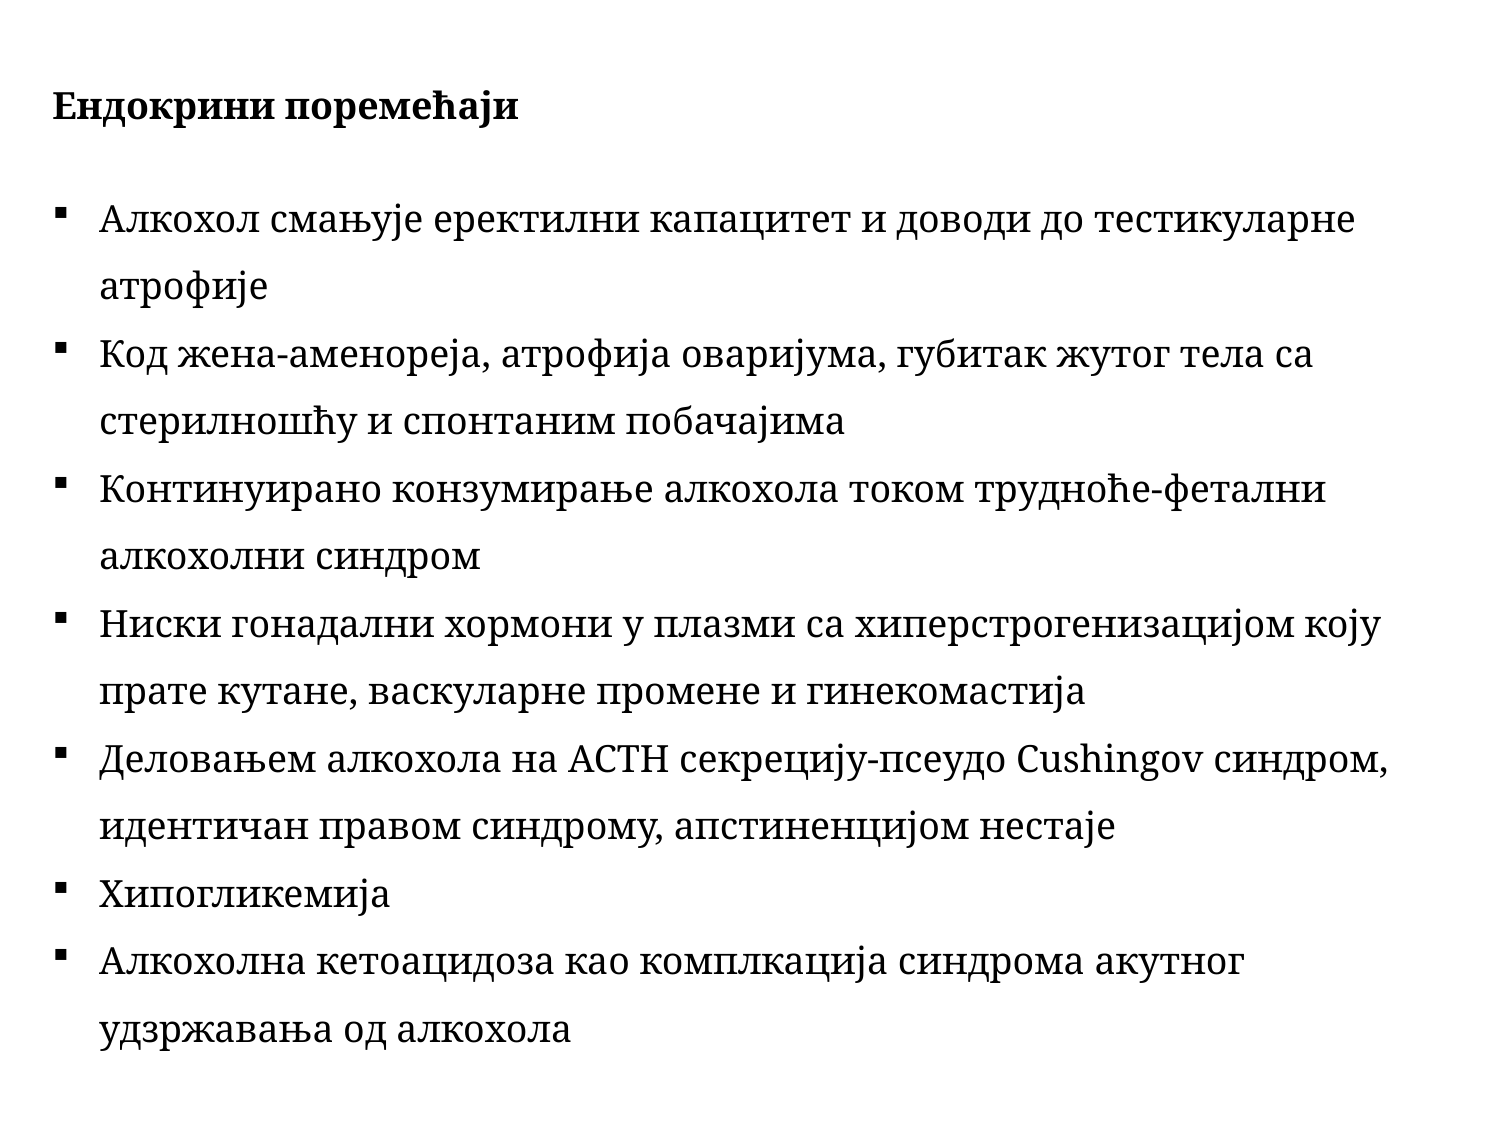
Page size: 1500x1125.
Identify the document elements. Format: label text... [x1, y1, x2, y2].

text_box Ендокрини поремећаји Алкохол смањује еректилни капацитет и доводи до тестикуларне атрофије Код жена-аменореја, атрофија оваријума, губитак жутог тела са стерилношћу и спонтаним побачајима Континуирано конзумирање алкохола током трудноће-фетални алкохолни синдром Ниски гонадални хормони у плазми са хиперстрогенизацијом коју прате кутане, васкуларне промене и гинекомастија Деловањем алкохола на ACTH секрецију-псеудо Cushingov синдром, идентичан правом синдрому, апстиненцијом нестаје Хипогликемија Алкохолна кетоацидоза као комплкација синдрома акутног удзржавања од алкохола [37, 75, 1475, 1058]
